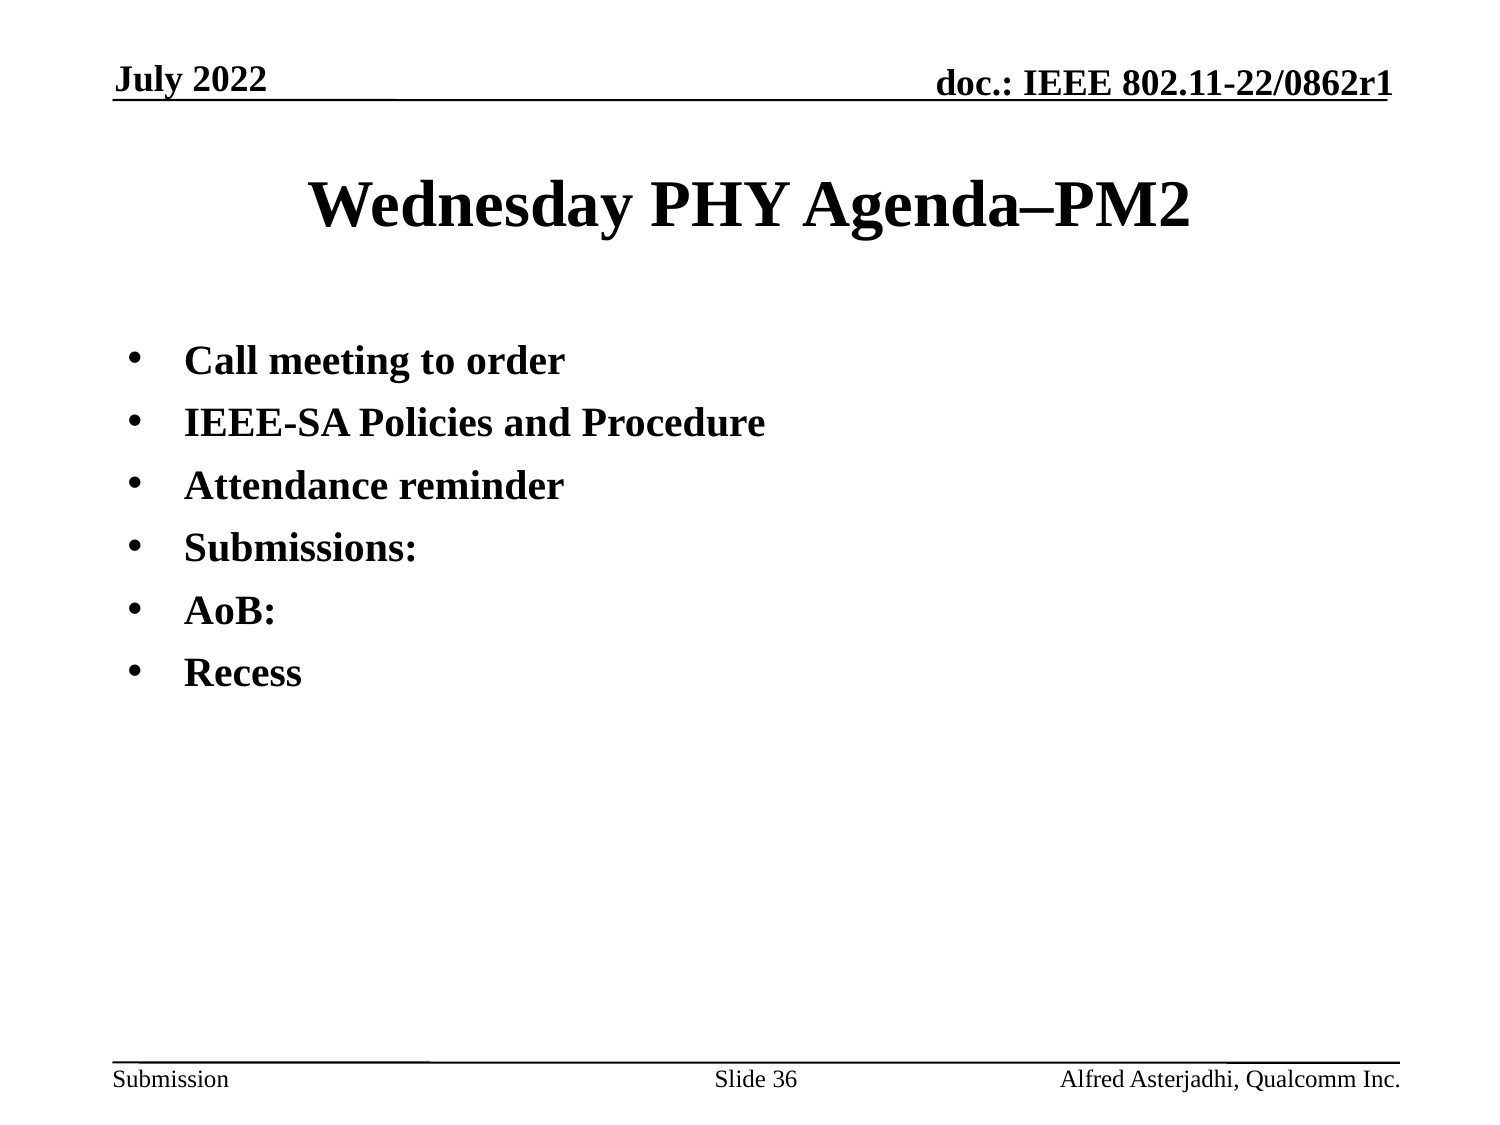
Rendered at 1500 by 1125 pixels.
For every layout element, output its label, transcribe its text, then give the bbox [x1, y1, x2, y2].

title Wednesday PHY Agenda–PM2 [112, 112, 1388, 288]
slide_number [114, 54, 423, 100]
list Call meeting to order IEEE-SA Policies and Procedure Attendance reminder Submissions: AoB: Recess [112, 324, 1388, 1000]
slide_number Slide 36 [712, 1061, 800, 1123]
footer Alfred Asterjadhi, Qualcomm Inc. [878, 1061, 1402, 1093]
